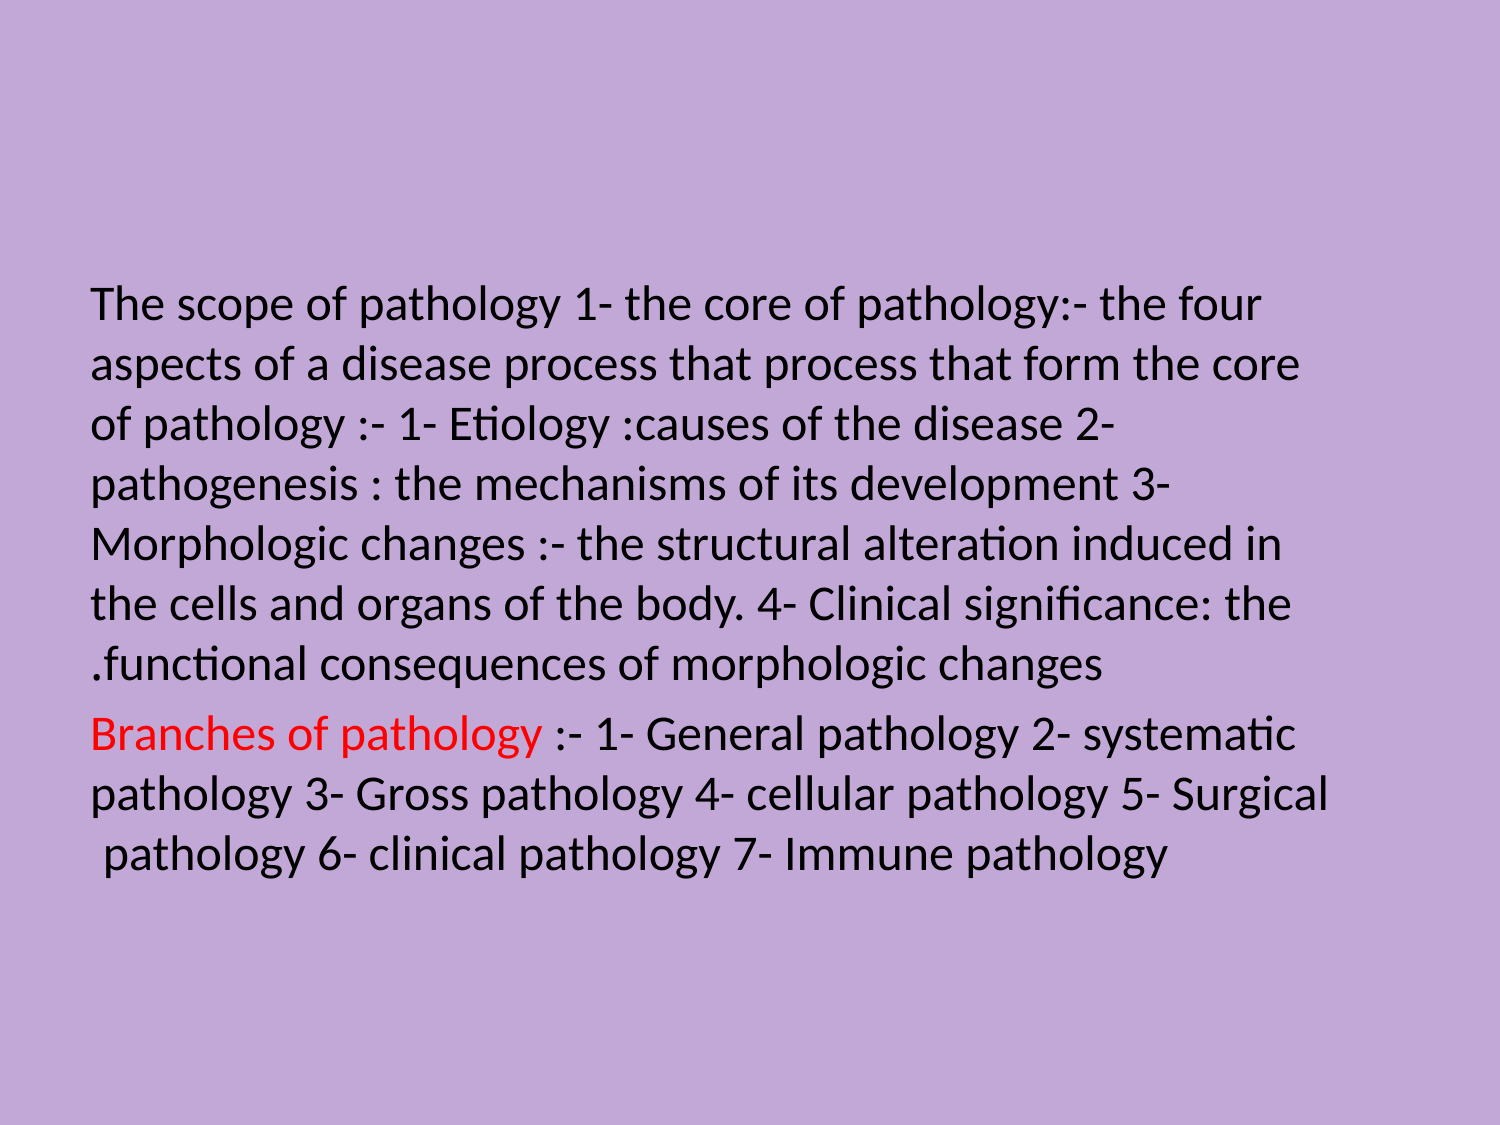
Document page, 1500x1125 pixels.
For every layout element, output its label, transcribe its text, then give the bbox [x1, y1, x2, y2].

list The scope of pathology 1- the core of pathology:- the four aspects of a disease process that process that form the core of pathology :- 1- Etiology :causes of the disease 2- pathogenesis : the mechanisms of its development 3- Morphologic changes :- the structural alteration induced in the cells and organs of the body. 4- Clinical significance: the functional consequences of morphologic changes. Branches of pathology :- 1- General pathology 2- systematic pathology 3- Gross pathology 4- cellular pathology 5- Surgical pathology 6- clinical pathology 7- Immune pathology [75, 262, 1425, 1005]
